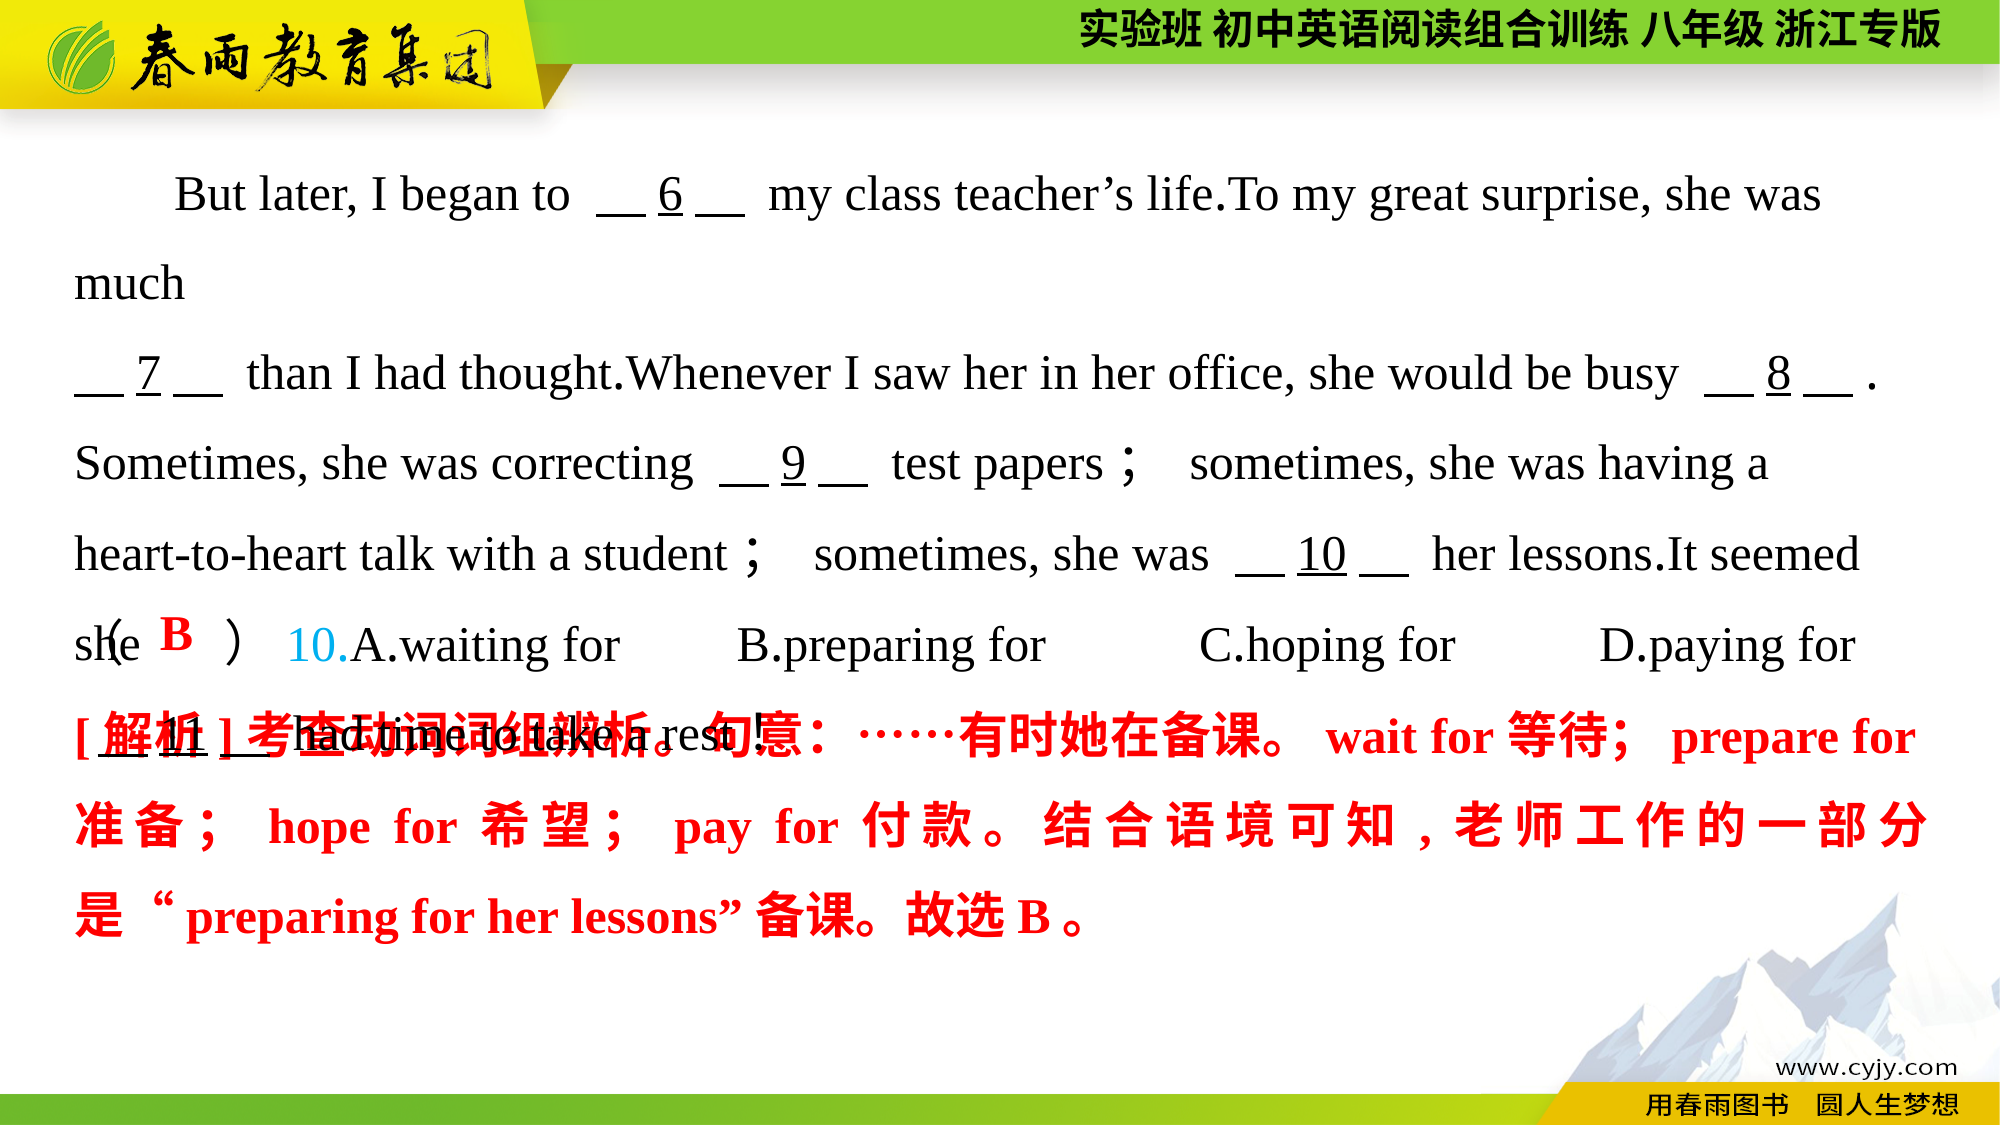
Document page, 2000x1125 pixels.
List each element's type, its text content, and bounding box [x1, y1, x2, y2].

text_box B [145, 593, 209, 669]
list But later, I began to 6 my class teacher’s life.To my great surprise, she was much 7 than I had thought.Whenever I saw her in her office, she would be busy 8 . Sometimes, she was correcting 9 test papers； sometimes, she was having a heart-to-heart talk with a student； sometimes, she was 10 her lessons.It seemed she 11 had time to take a rest！ [59, 122, 1944, 592]
text_box （ ）10.A.waiting for B.preparing for C.hoping for D.paying for [59, 592, 1944, 680]
text_box [解析]考查动词词组辨析。句意：……有时她在备课。wait for等待；prepare for准备；hope for希望；pay for付款。结合语境可知,老师工作的一部分是“preparing for her lessons”备课。故选B。 [59, 680, 1944, 951]
picture [0, 0, 2000, 1125]
